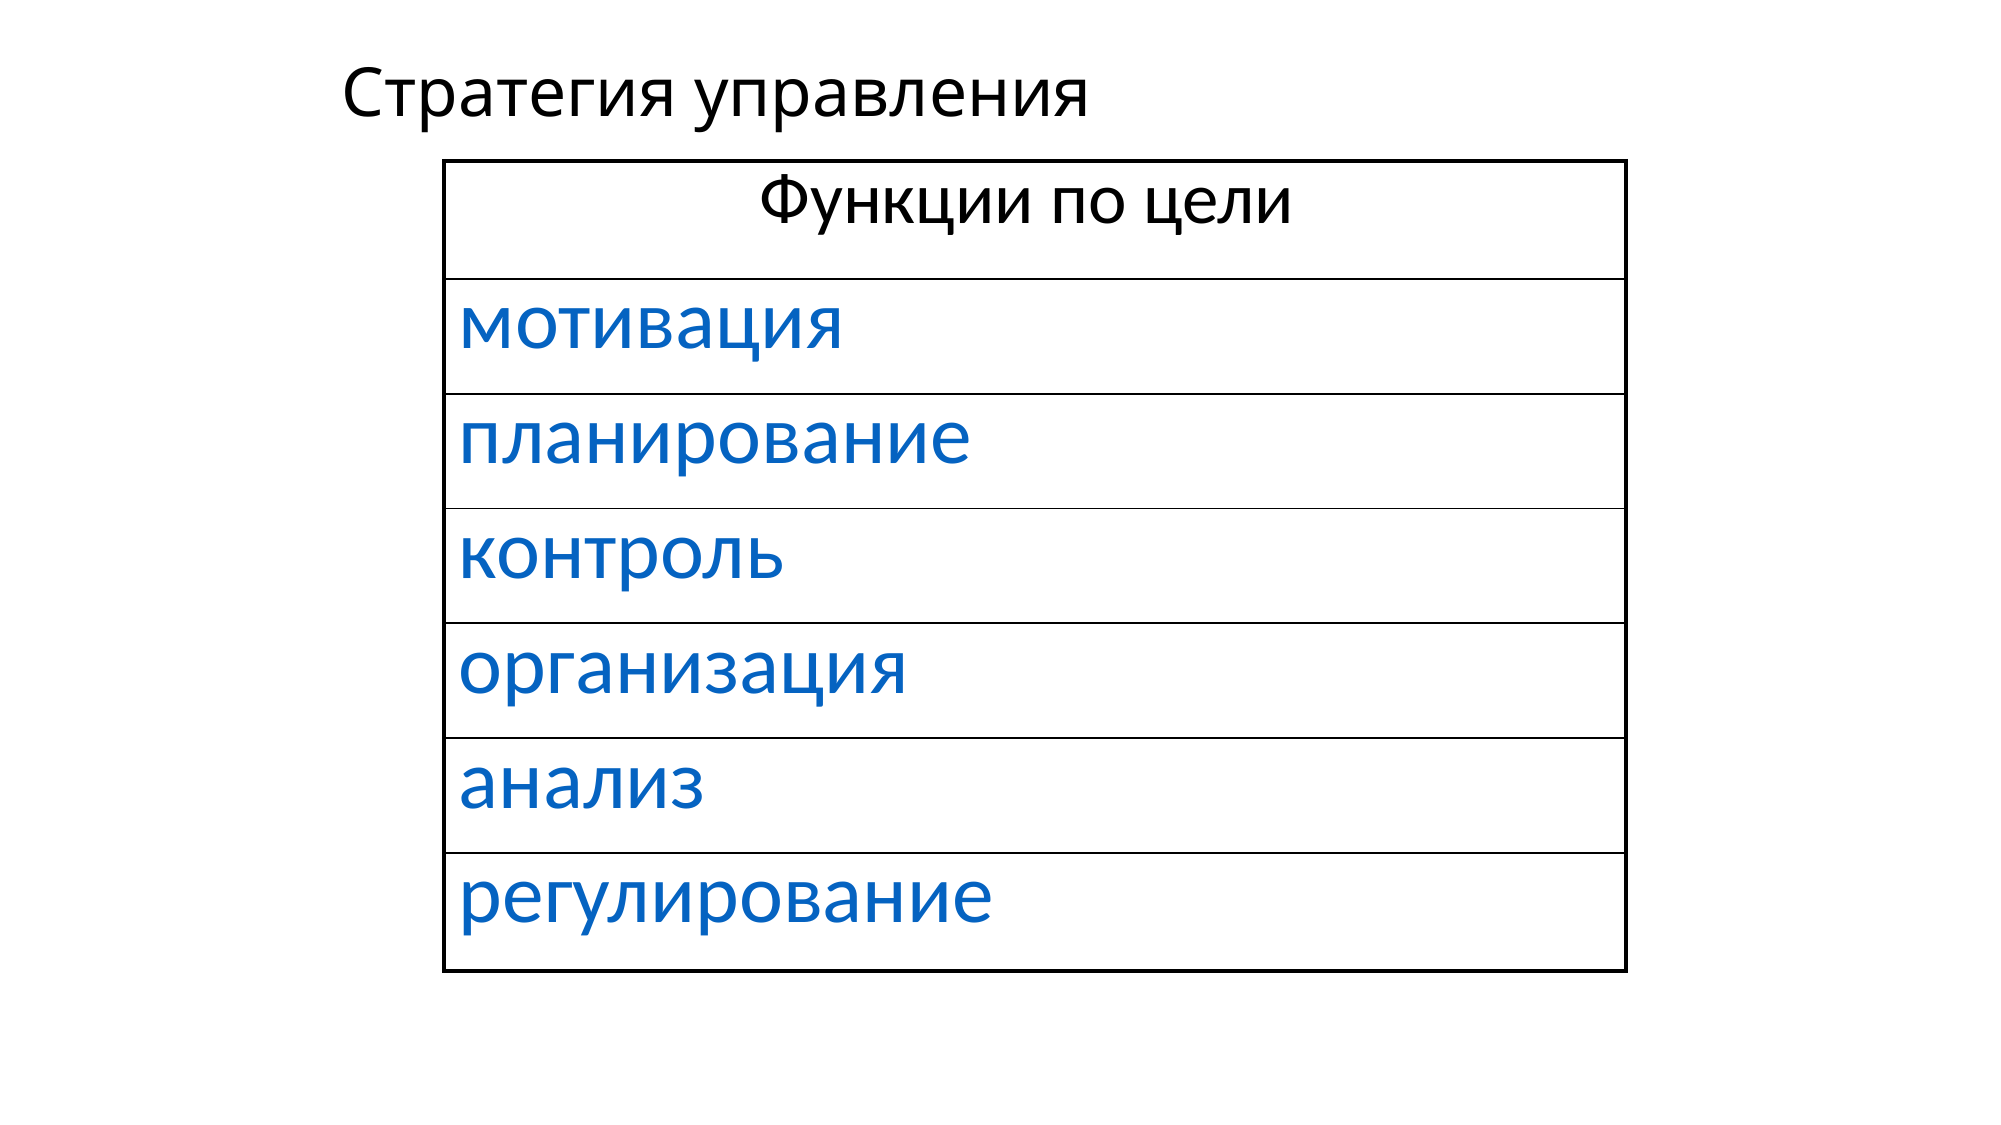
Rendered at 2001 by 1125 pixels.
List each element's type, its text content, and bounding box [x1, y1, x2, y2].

table_cell организация [446, 624, 1624, 737]
table_cell анализ [446, 739, 1624, 852]
table_header Функции по цели [446, 163, 1624, 278]
table_cell регулирование [446, 854, 1624, 969]
table_cell контроль [446, 509, 1624, 622]
title Стратегия управления [326, 42, 1677, 142]
table_cell планирование [446, 395, 1624, 508]
table_cell мотивация [446, 280, 1624, 393]
